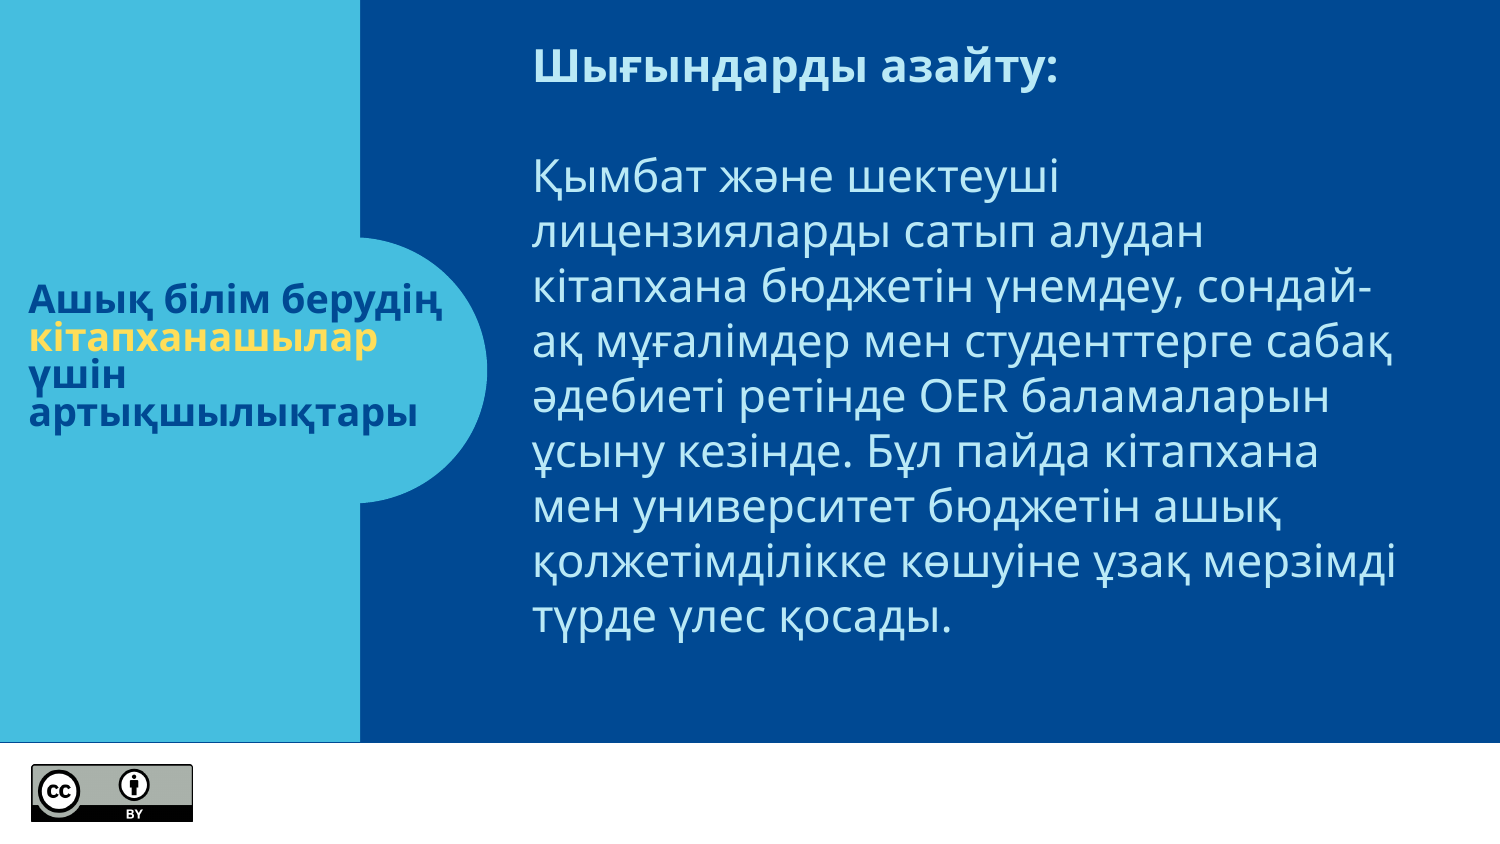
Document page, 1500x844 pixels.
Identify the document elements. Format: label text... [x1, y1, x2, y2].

text_box Шығындарды азайту: Қымбат және шектеуші лицензияларды сатып алудан кітапхана бюджетін үнемдеу, сондай-ақ мұғалімдер мен студенттерге сабақ әдебиеті ретінде OER баламаларын ұсыну кезінде. Бұл пайда кітапхана мен университет бюджетін ашық қолжетімділікке көшуіне ұзақ мерзімді түрде үлес қосады. [516, 21, 1432, 657]
text_box [0, 750, 1500, 844]
text_box Ашық білім берудің кітапханашылар үшін артықшылықтары [13, 267, 459, 450]
text_box [267, 237, 438, 267]
text_box [244, 288, 488, 504]
text_box [0, 0, 361, 742]
picture [31, 764, 193, 822]
